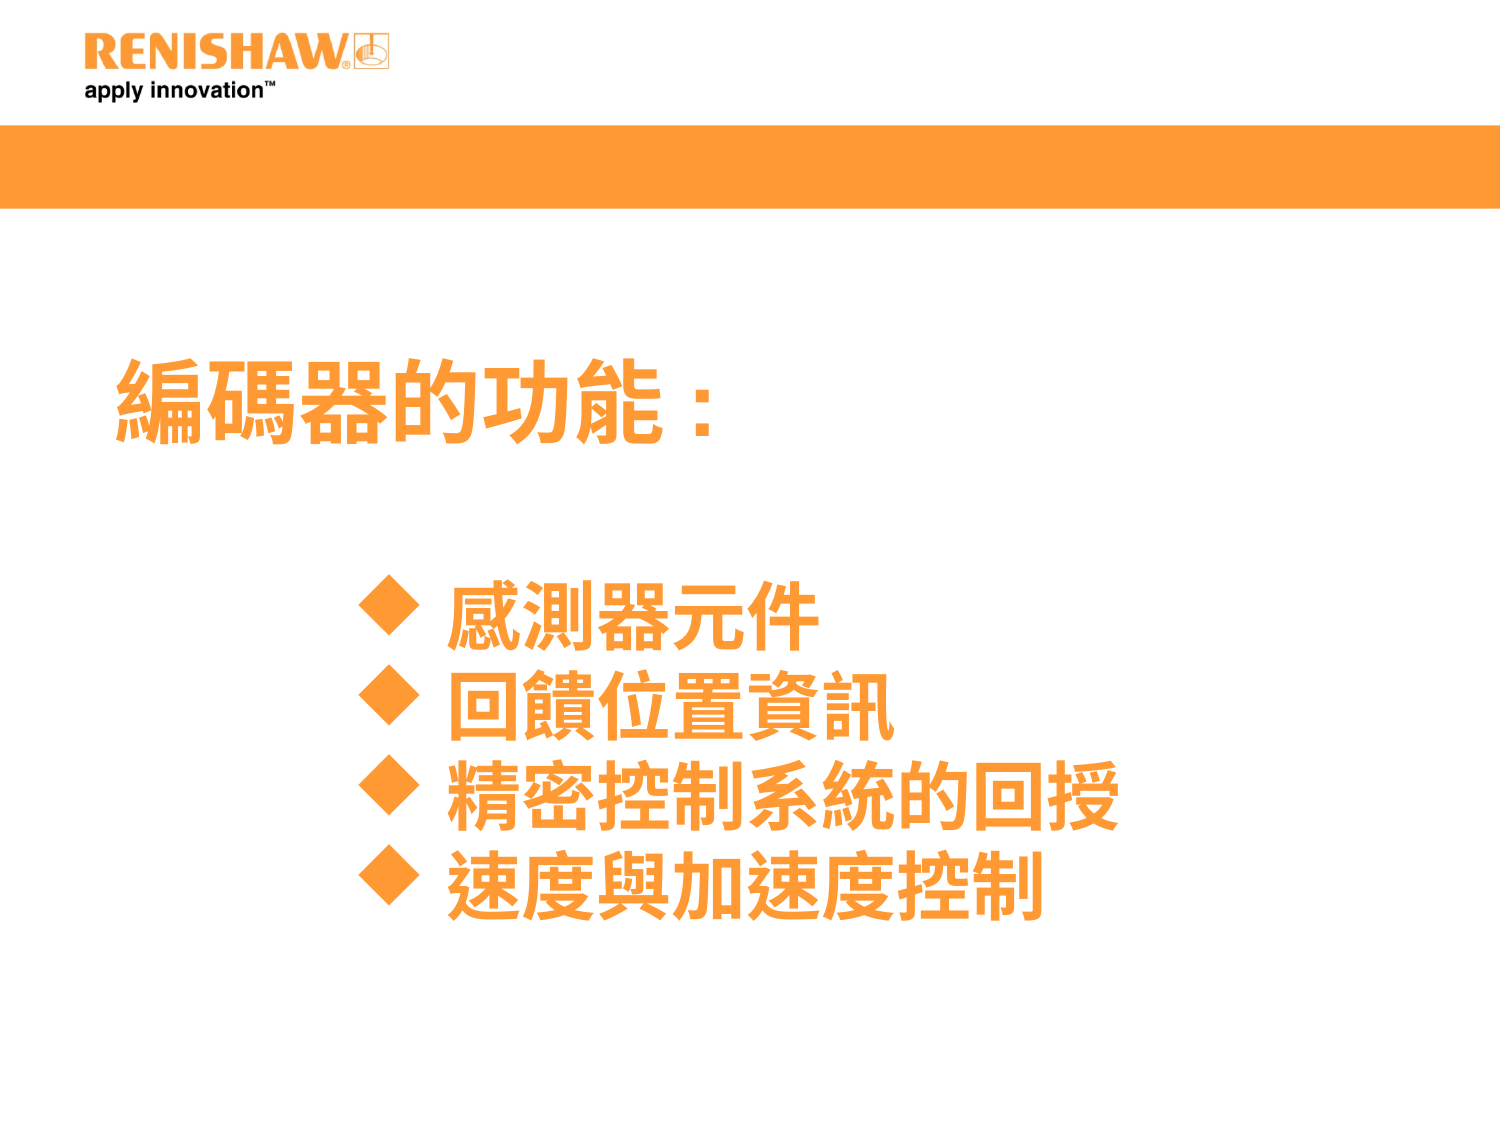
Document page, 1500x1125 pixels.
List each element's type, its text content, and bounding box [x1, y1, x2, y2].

text_box 感測器元件 回饋位置資訊 精密控制系統的回授 速度與加速度控制 [337, 562, 1500, 679]
text_box 編碼器的功能: [99, 337, 725, 438]
picture [83, 30, 390, 104]
